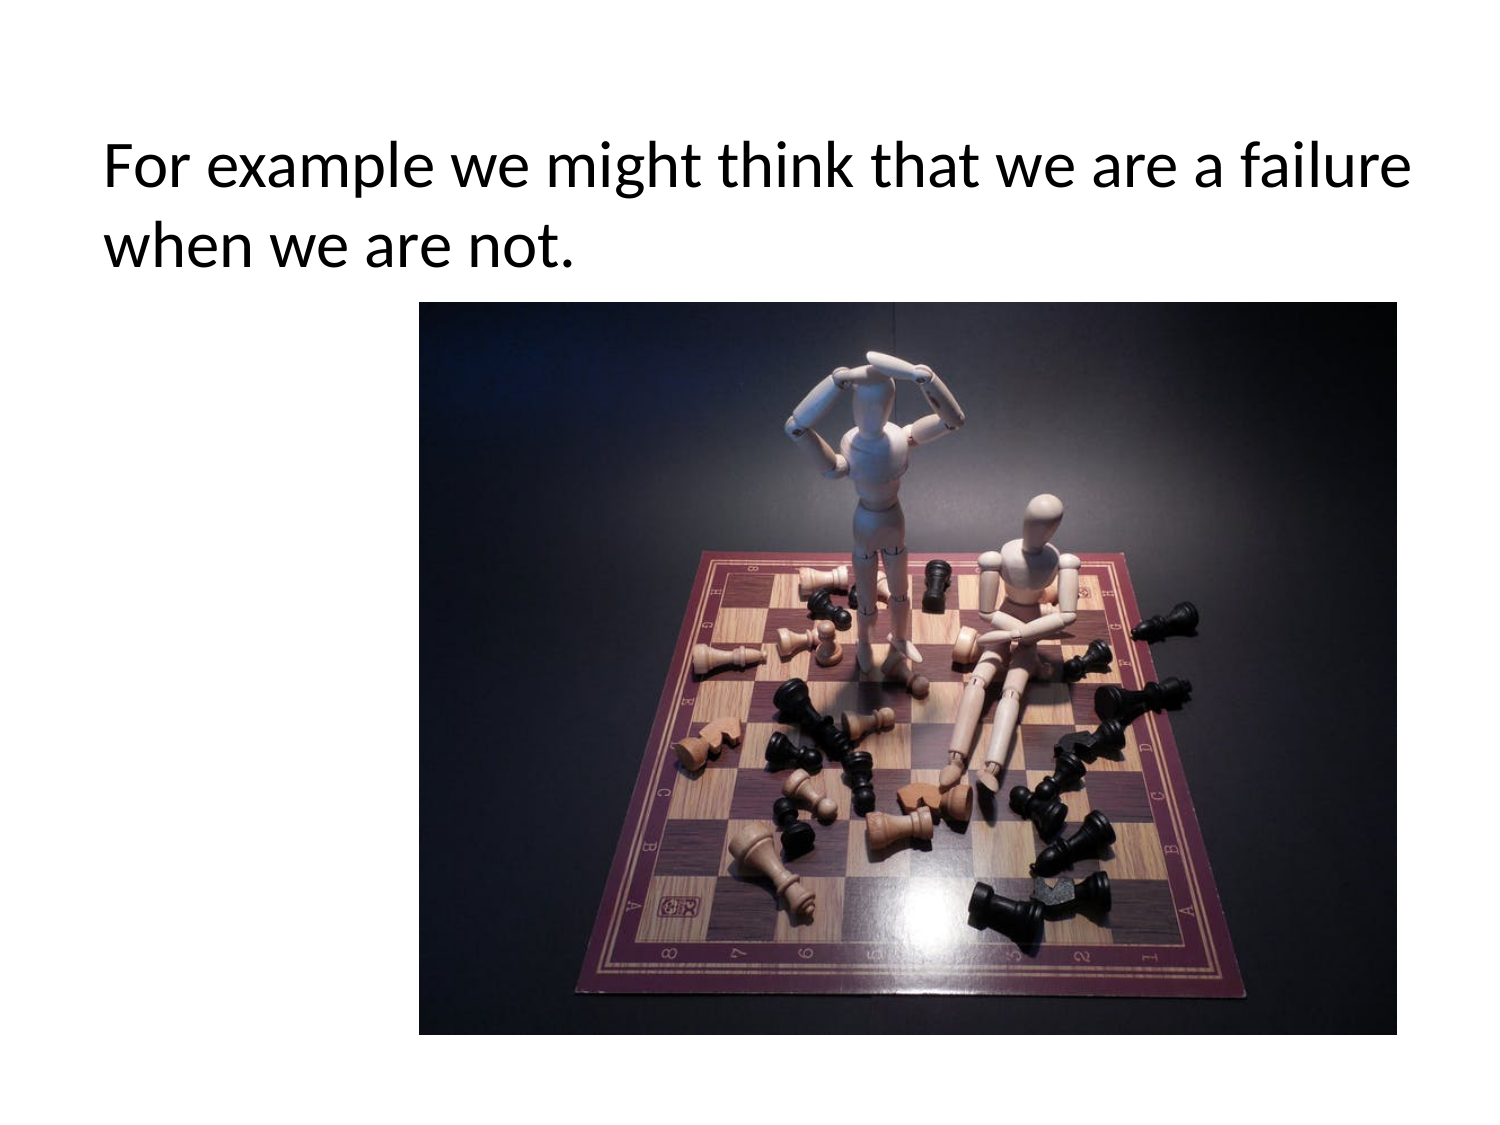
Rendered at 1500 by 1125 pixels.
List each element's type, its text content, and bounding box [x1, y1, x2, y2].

list For example we might think that we are a failure when we are not. [88, 113, 1439, 857]
picture [418, 302, 1397, 1036]
